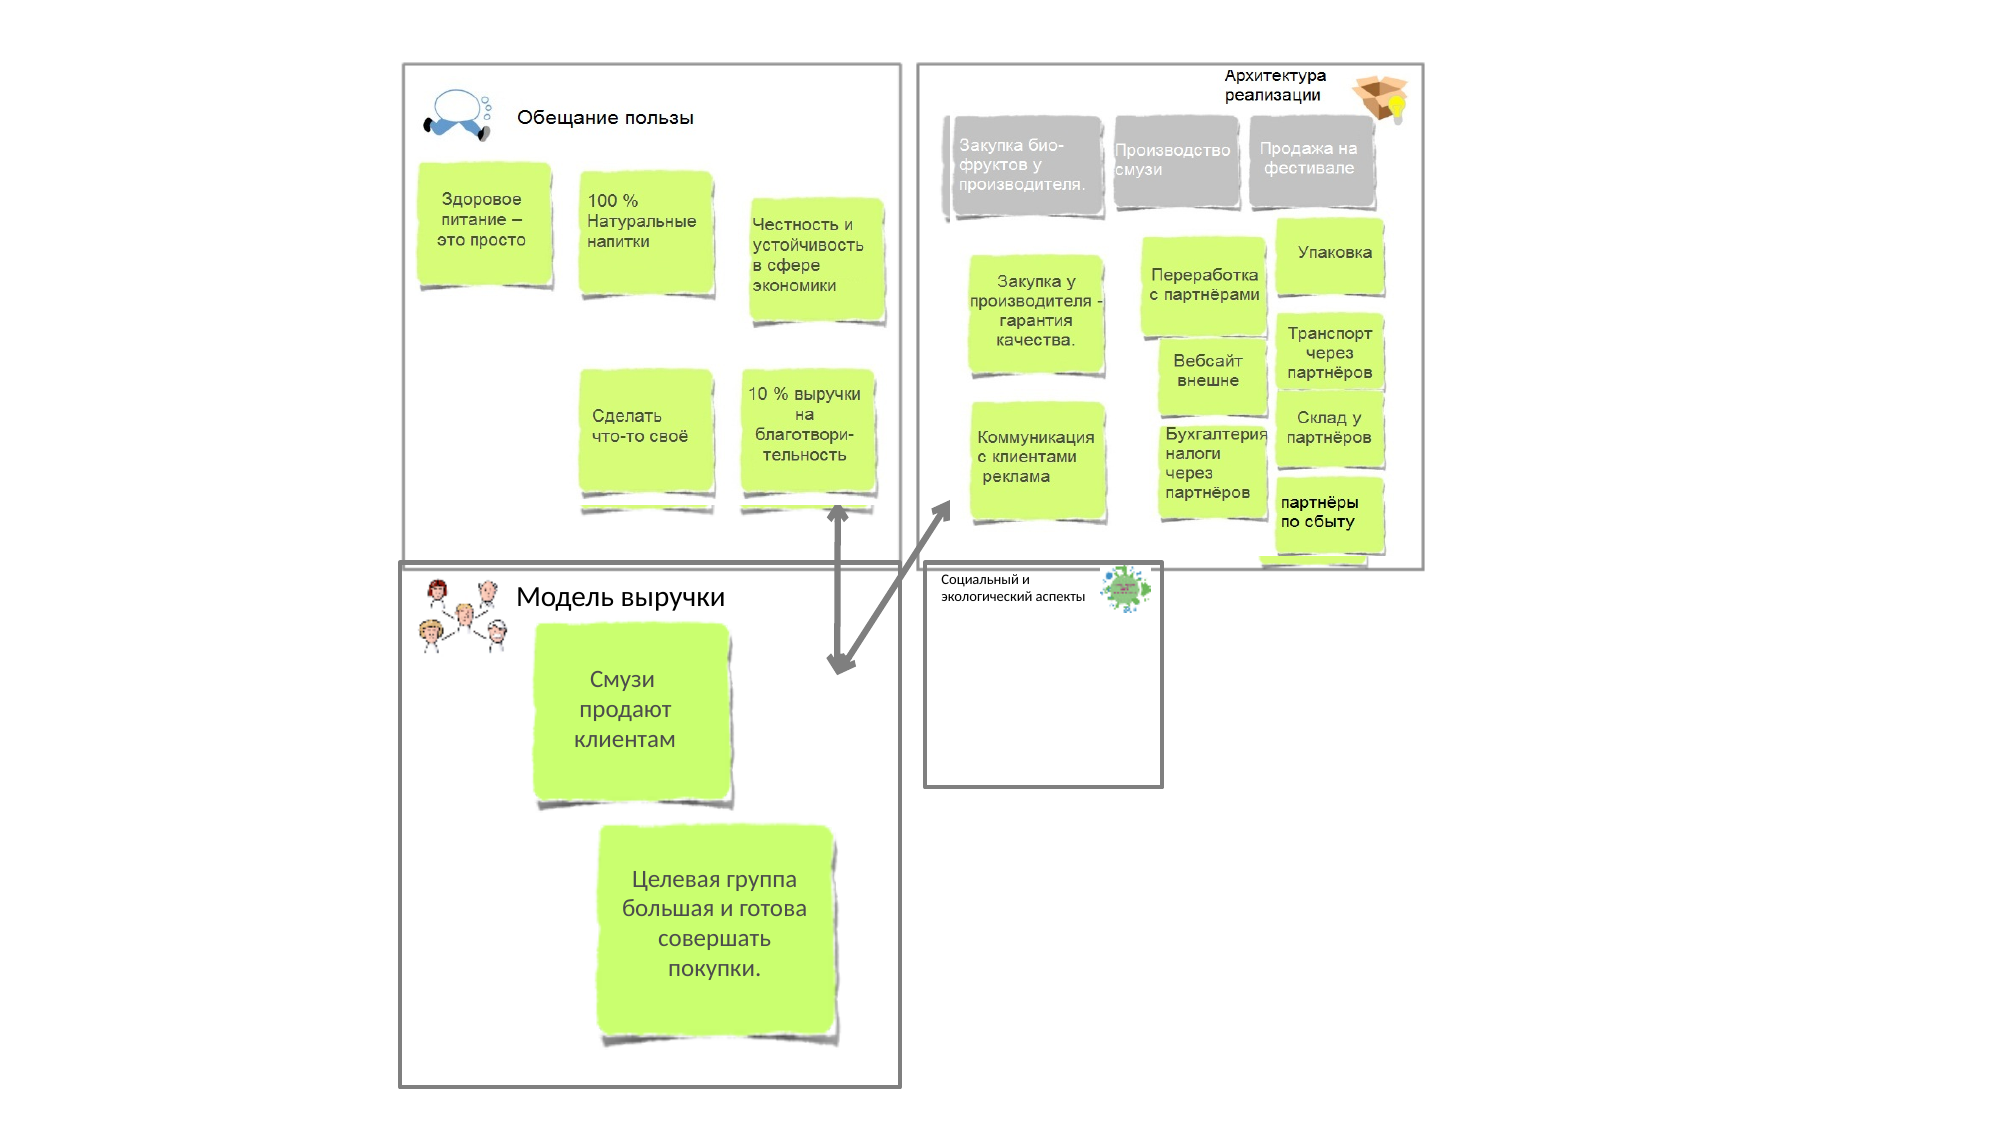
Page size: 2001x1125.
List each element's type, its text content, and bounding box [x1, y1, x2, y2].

picture [399, 58, 1428, 658]
text_box Модель выручки [512, 576, 741, 620]
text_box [524, 612, 738, 813]
text_box [399, 576, 900, 1088]
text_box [806, 531, 982, 644]
text_box [924, 576, 1163, 788]
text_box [587, 812, 844, 1050]
